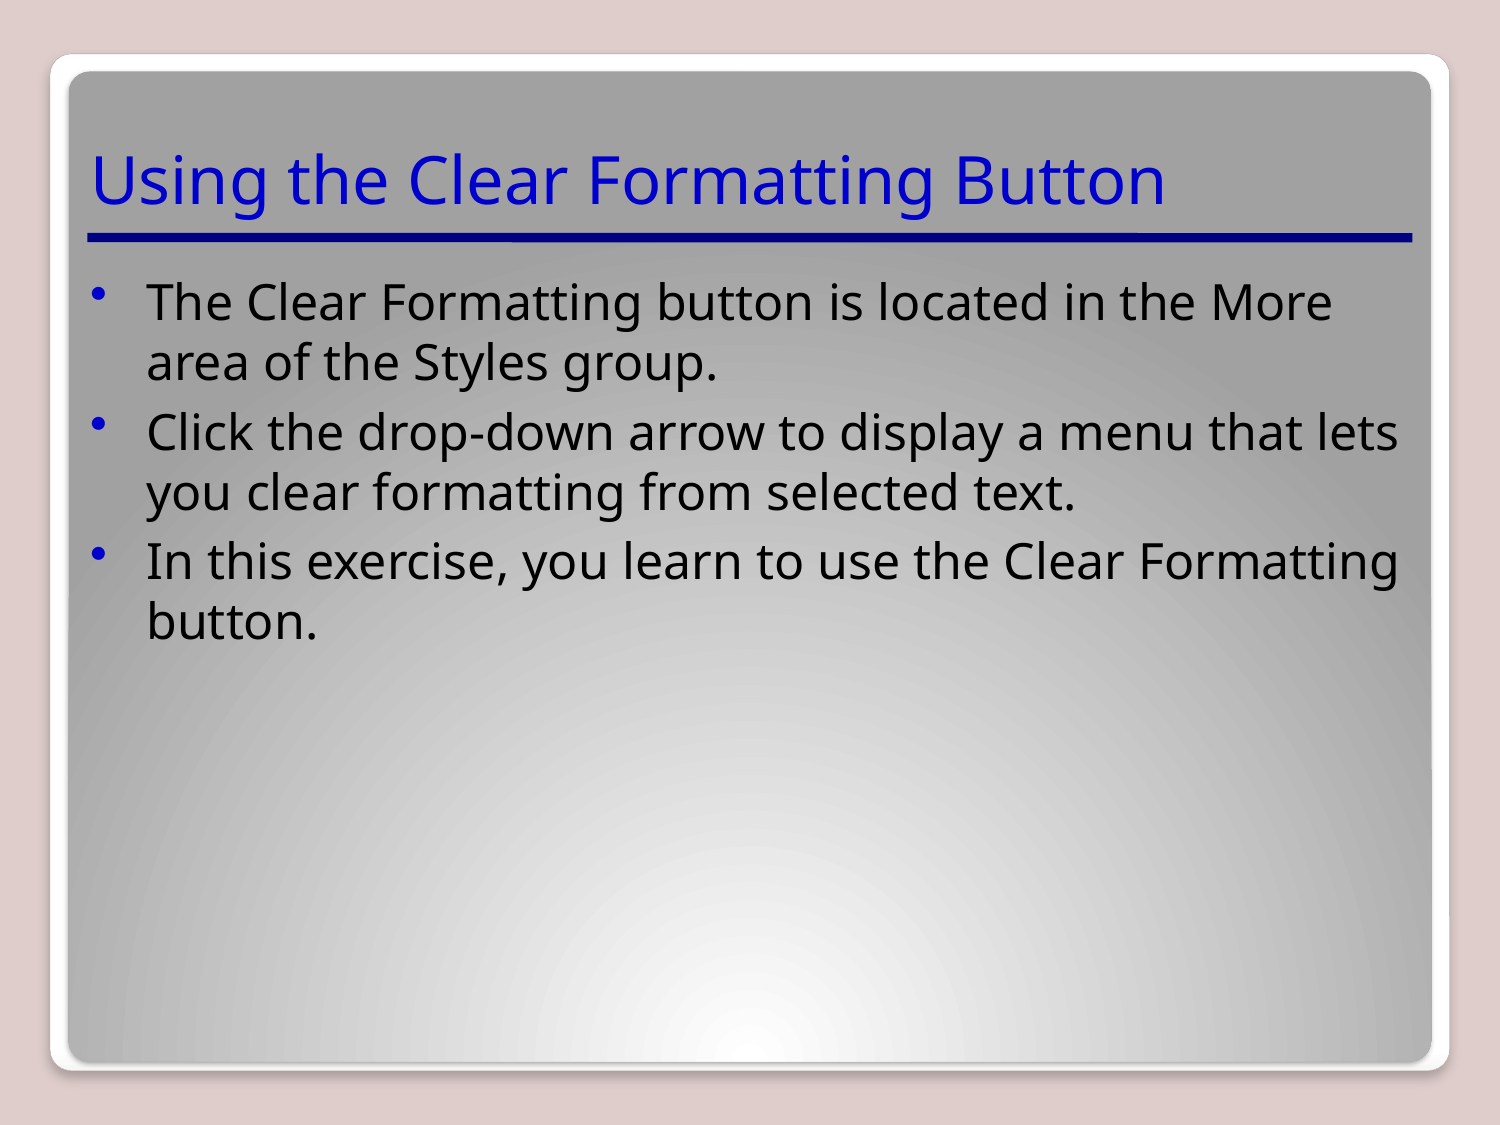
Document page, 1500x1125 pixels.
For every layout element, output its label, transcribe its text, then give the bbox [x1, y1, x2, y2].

list The Clear Formatting button is located in the More area of the Styles group. Click the drop-down arrow to display a menu that lets you clear formatting from selected text. In this exercise, you learn to use the Clear Formatting button. [74, 262, 1426, 1063]
title Using the Clear Formatting Button [74, 74, 1426, 226]
